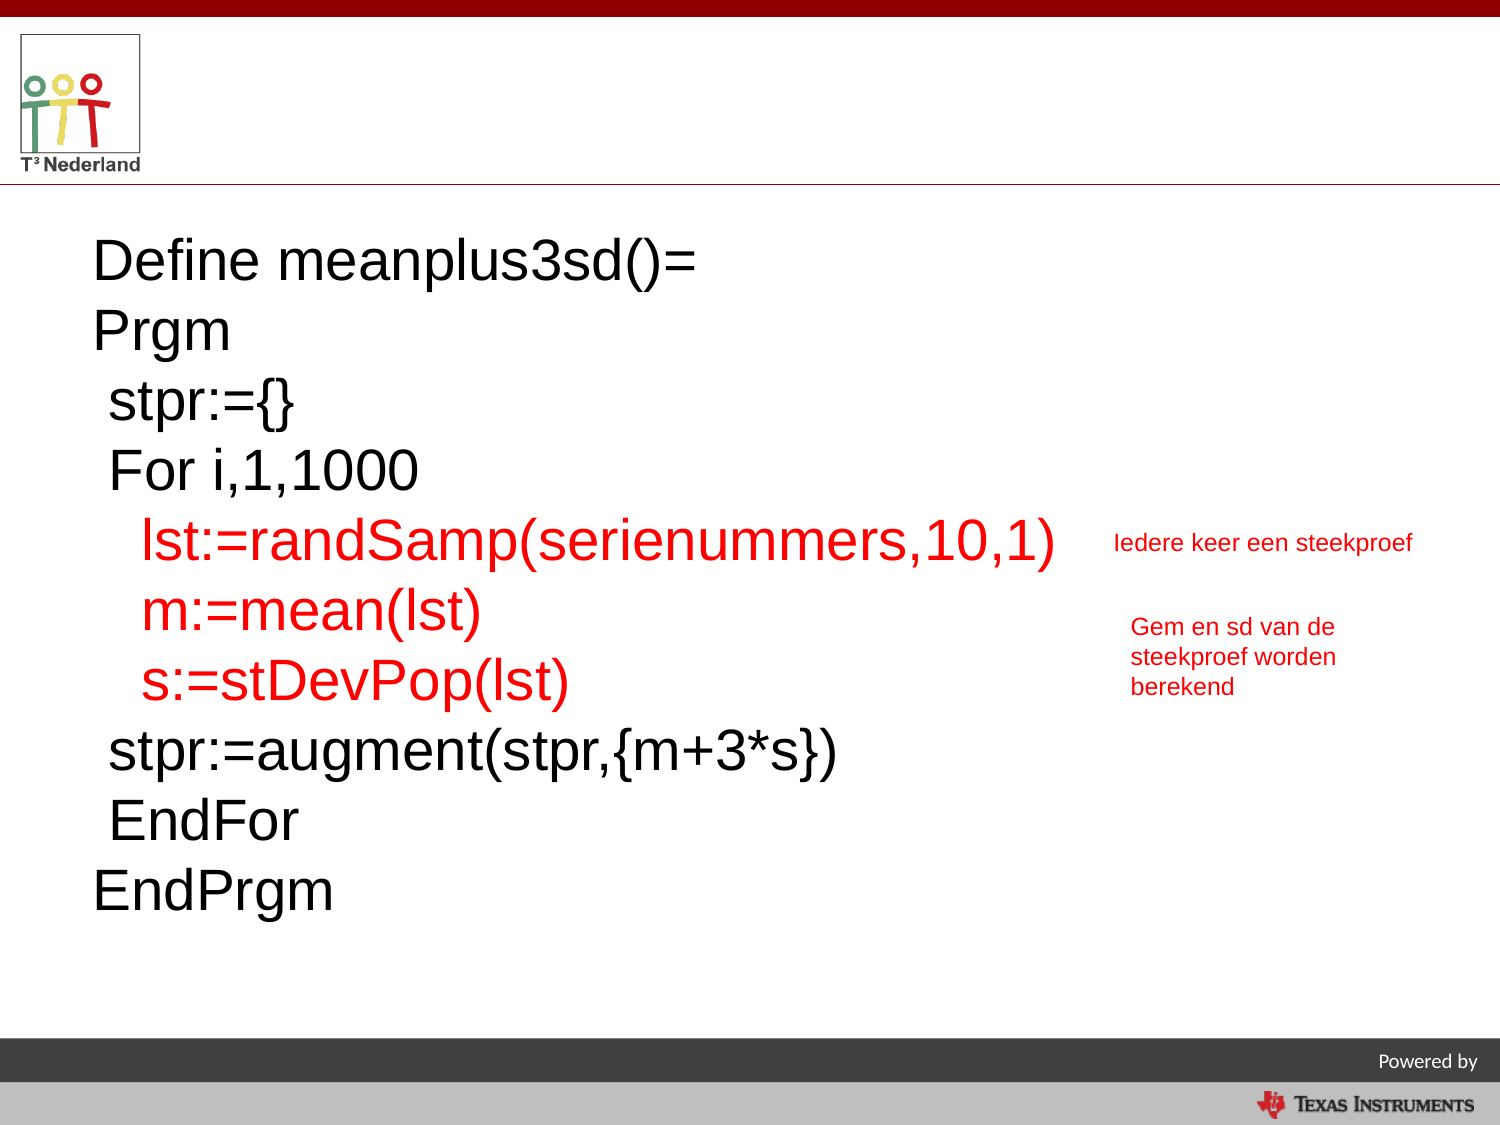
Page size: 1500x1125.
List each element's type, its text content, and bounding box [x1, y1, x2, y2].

text_box [0, 0, 1500, 19]
text_box [0, 1036, 1500, 1084]
picture [17, 31, 143, 173]
text_box Iedere keer een steekproef [1098, 518, 1430, 564]
text_box Define meanplus3sd()= Prgm stpr:={} For i,1,1000 lst:=randSamp(serienummers,10,1) m:=mean(lst) s:=stDevPop(lst) stpr:=augment(stpr,{m+3*s}) EndFor EndPrgm [77, 214, 1236, 930]
text_box Powered by [1363, 1040, 1493, 1081]
text_box Gem en sd van de steekproef worden berekend [1115, 602, 1447, 708]
text_box [0, 1084, 1500, 1125]
picture [1257, 1091, 1474, 1119]
